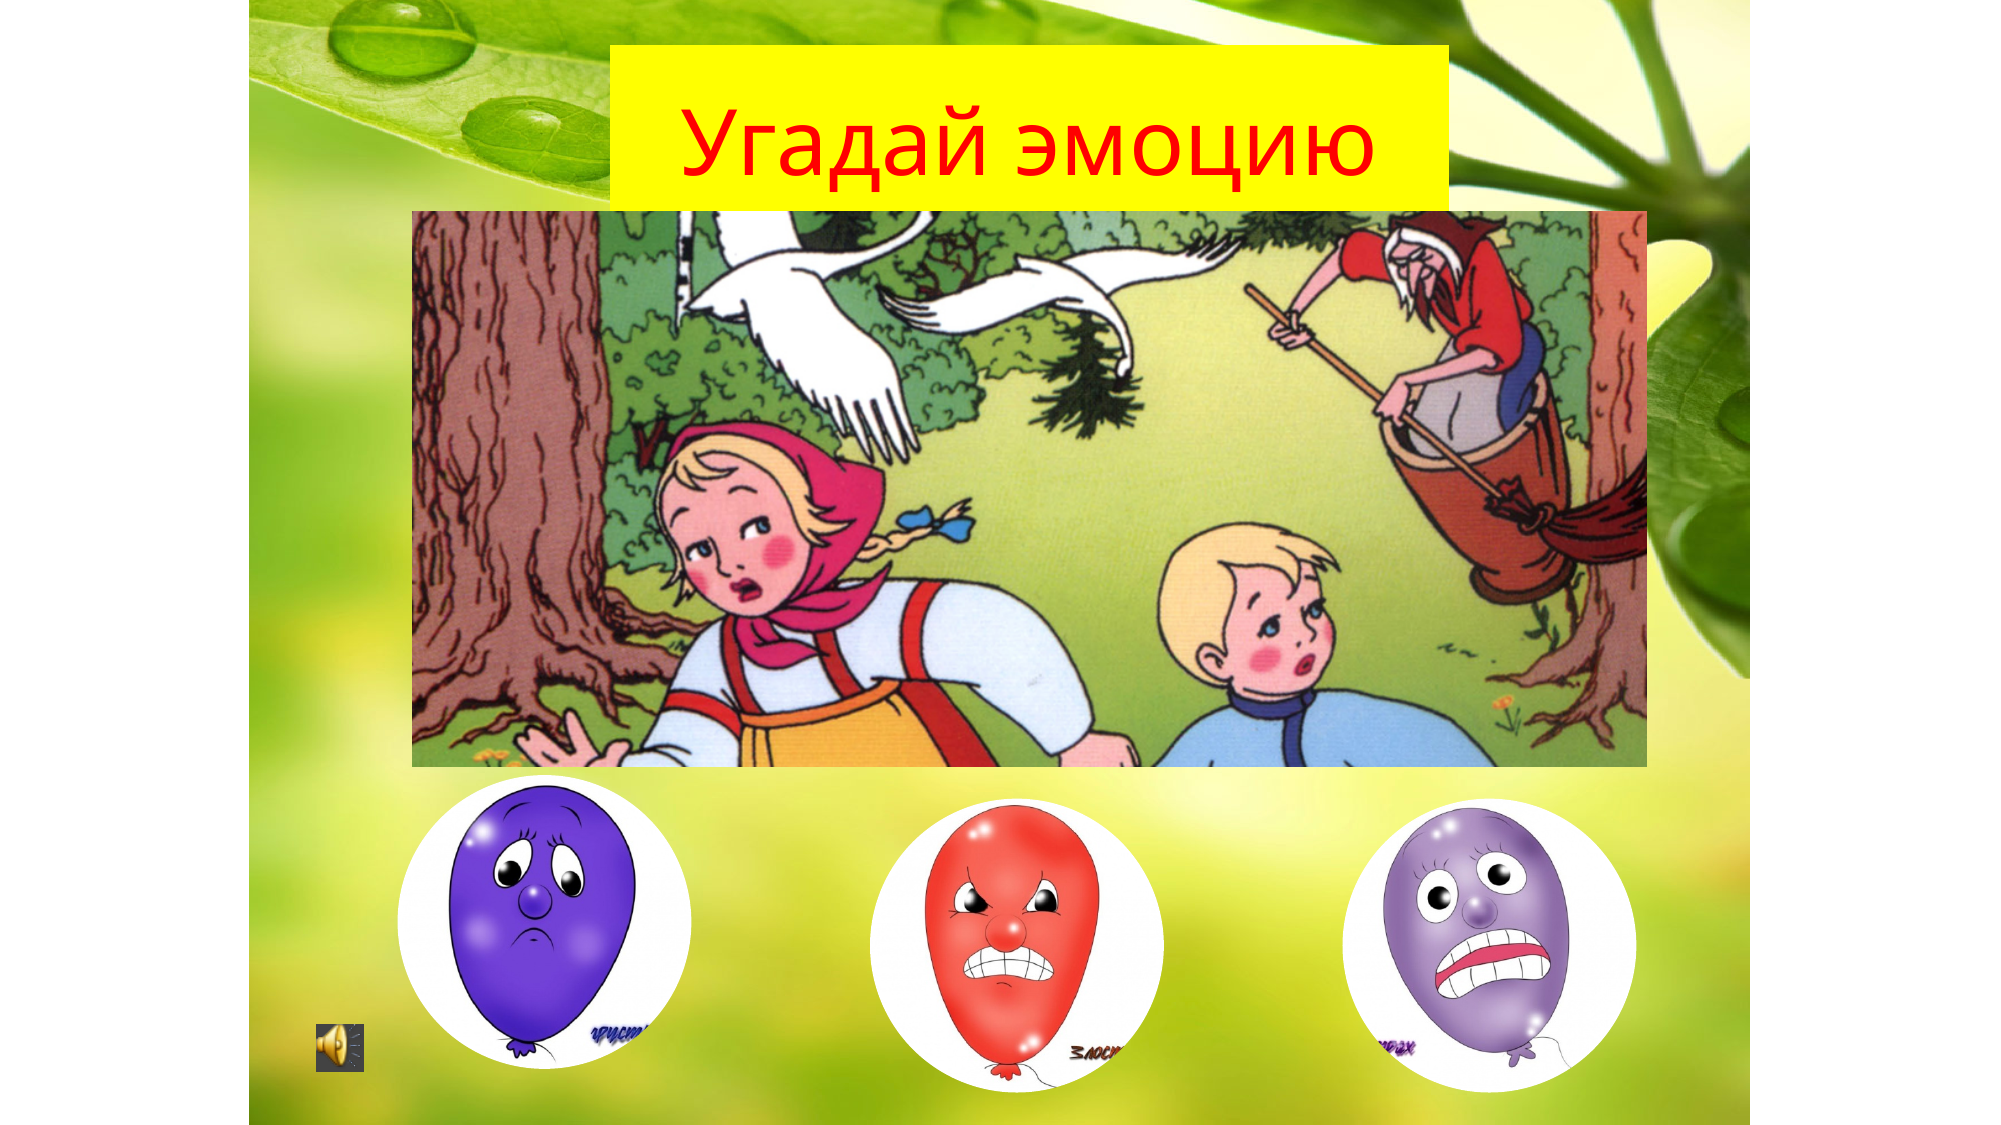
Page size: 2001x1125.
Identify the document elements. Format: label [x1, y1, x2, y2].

picture [249, 0, 1751, 1125]
list [314, 1022, 366, 1074]
